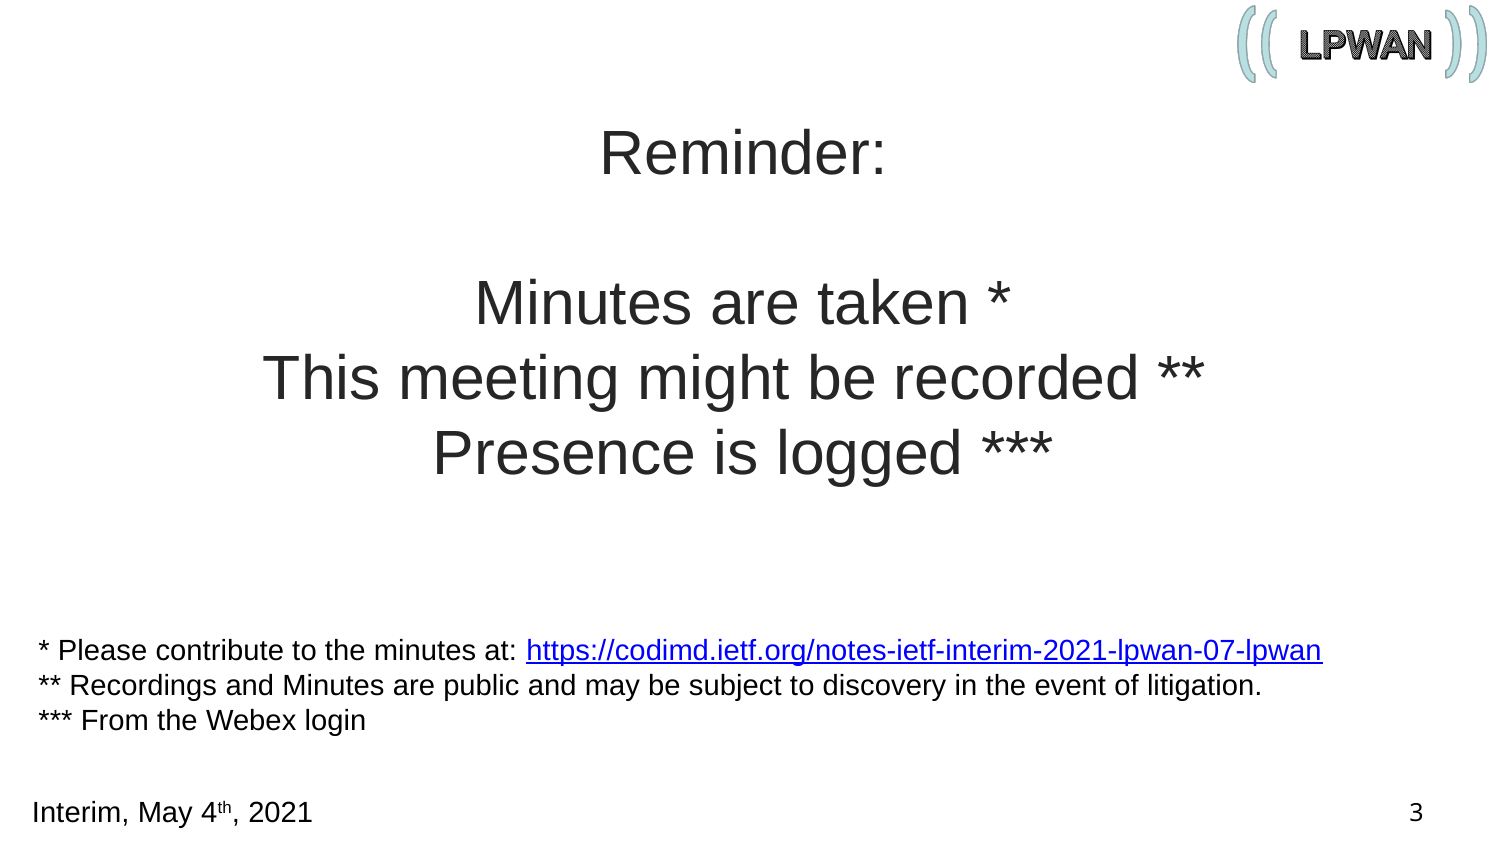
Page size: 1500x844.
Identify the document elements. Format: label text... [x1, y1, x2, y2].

picture [1237, 5, 1487, 83]
text_box * Please contribute to the minutes at: https://codimd.ietf.org/notes-ietf-interim-2021-lpwan-07-lpwan ** Recordings and Minutes are public and may be subject to discovery in the event of litigation. *** From the Webex login [27, 625, 1477, 742]
text_box Reminder: Minutes are taken * This meeting might be recorded ** Presence is logged *** [223, 65, 1264, 535]
slide_number 3 [1358, 791, 1439, 837]
